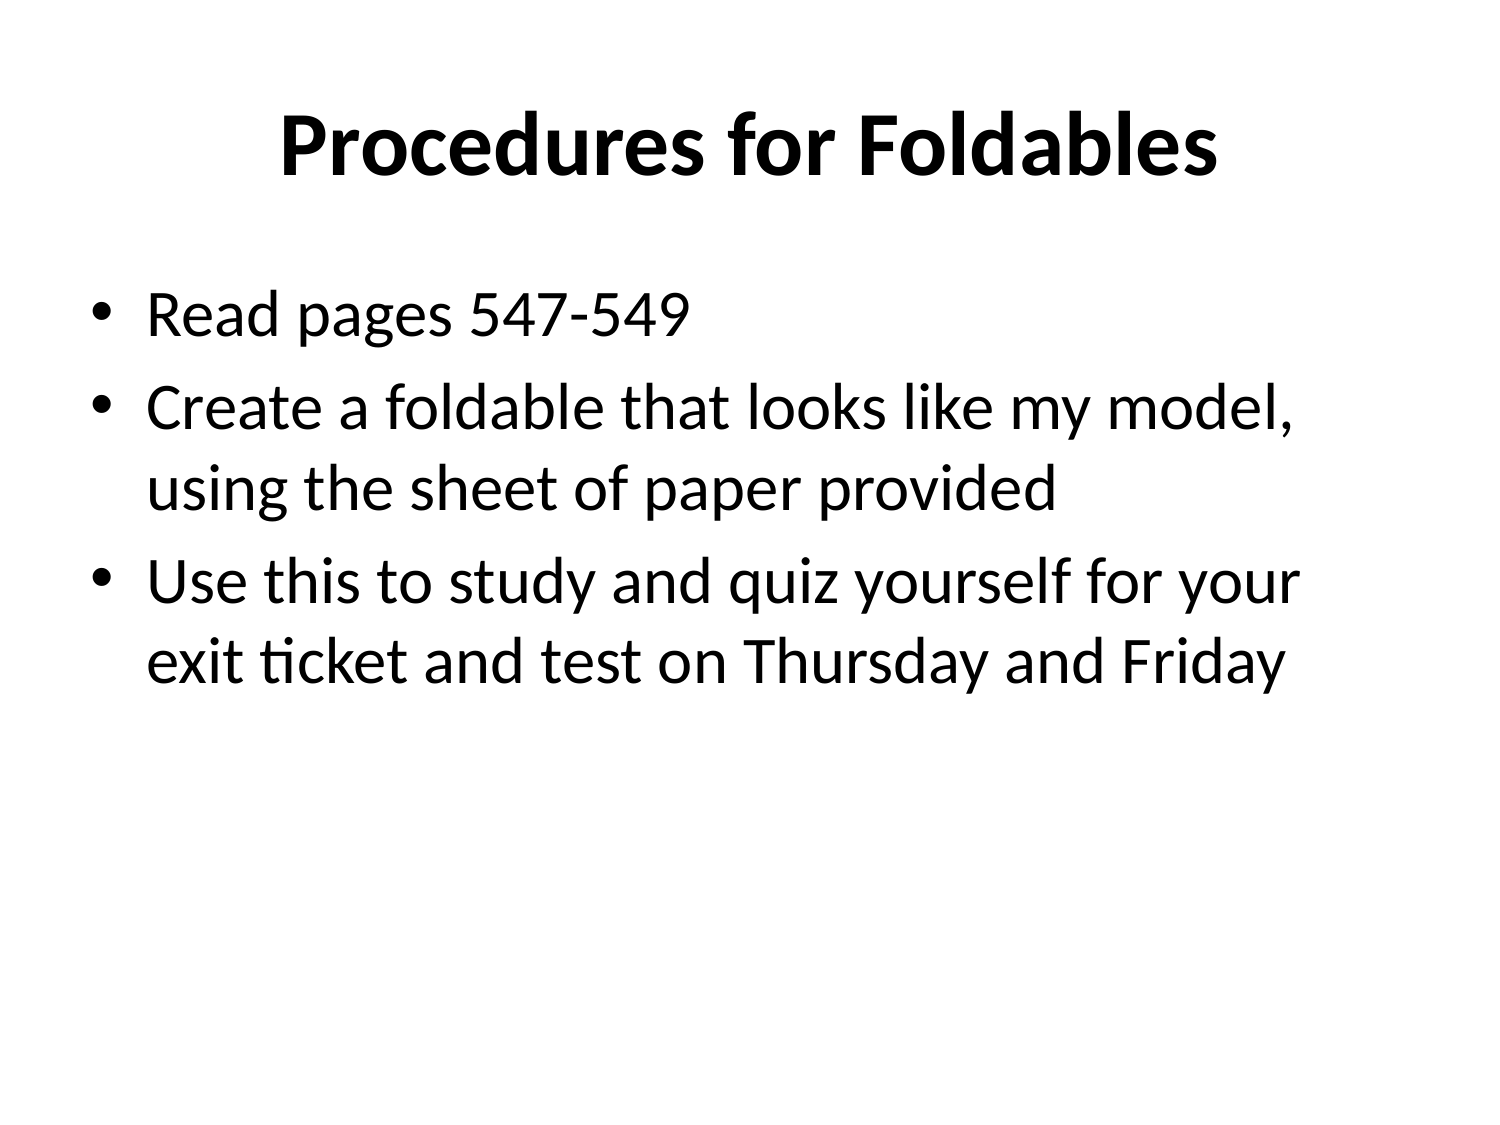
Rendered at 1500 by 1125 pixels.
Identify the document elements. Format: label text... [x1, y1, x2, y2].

list Read pages 547-549 Create a foldable that looks like my model, using the sheet of paper provided Use this to study and quiz yourself for your exit ticket and test on Thursday and Friday [75, 262, 1425, 1005]
title Procedures for Foldables [75, 45, 1425, 233]
